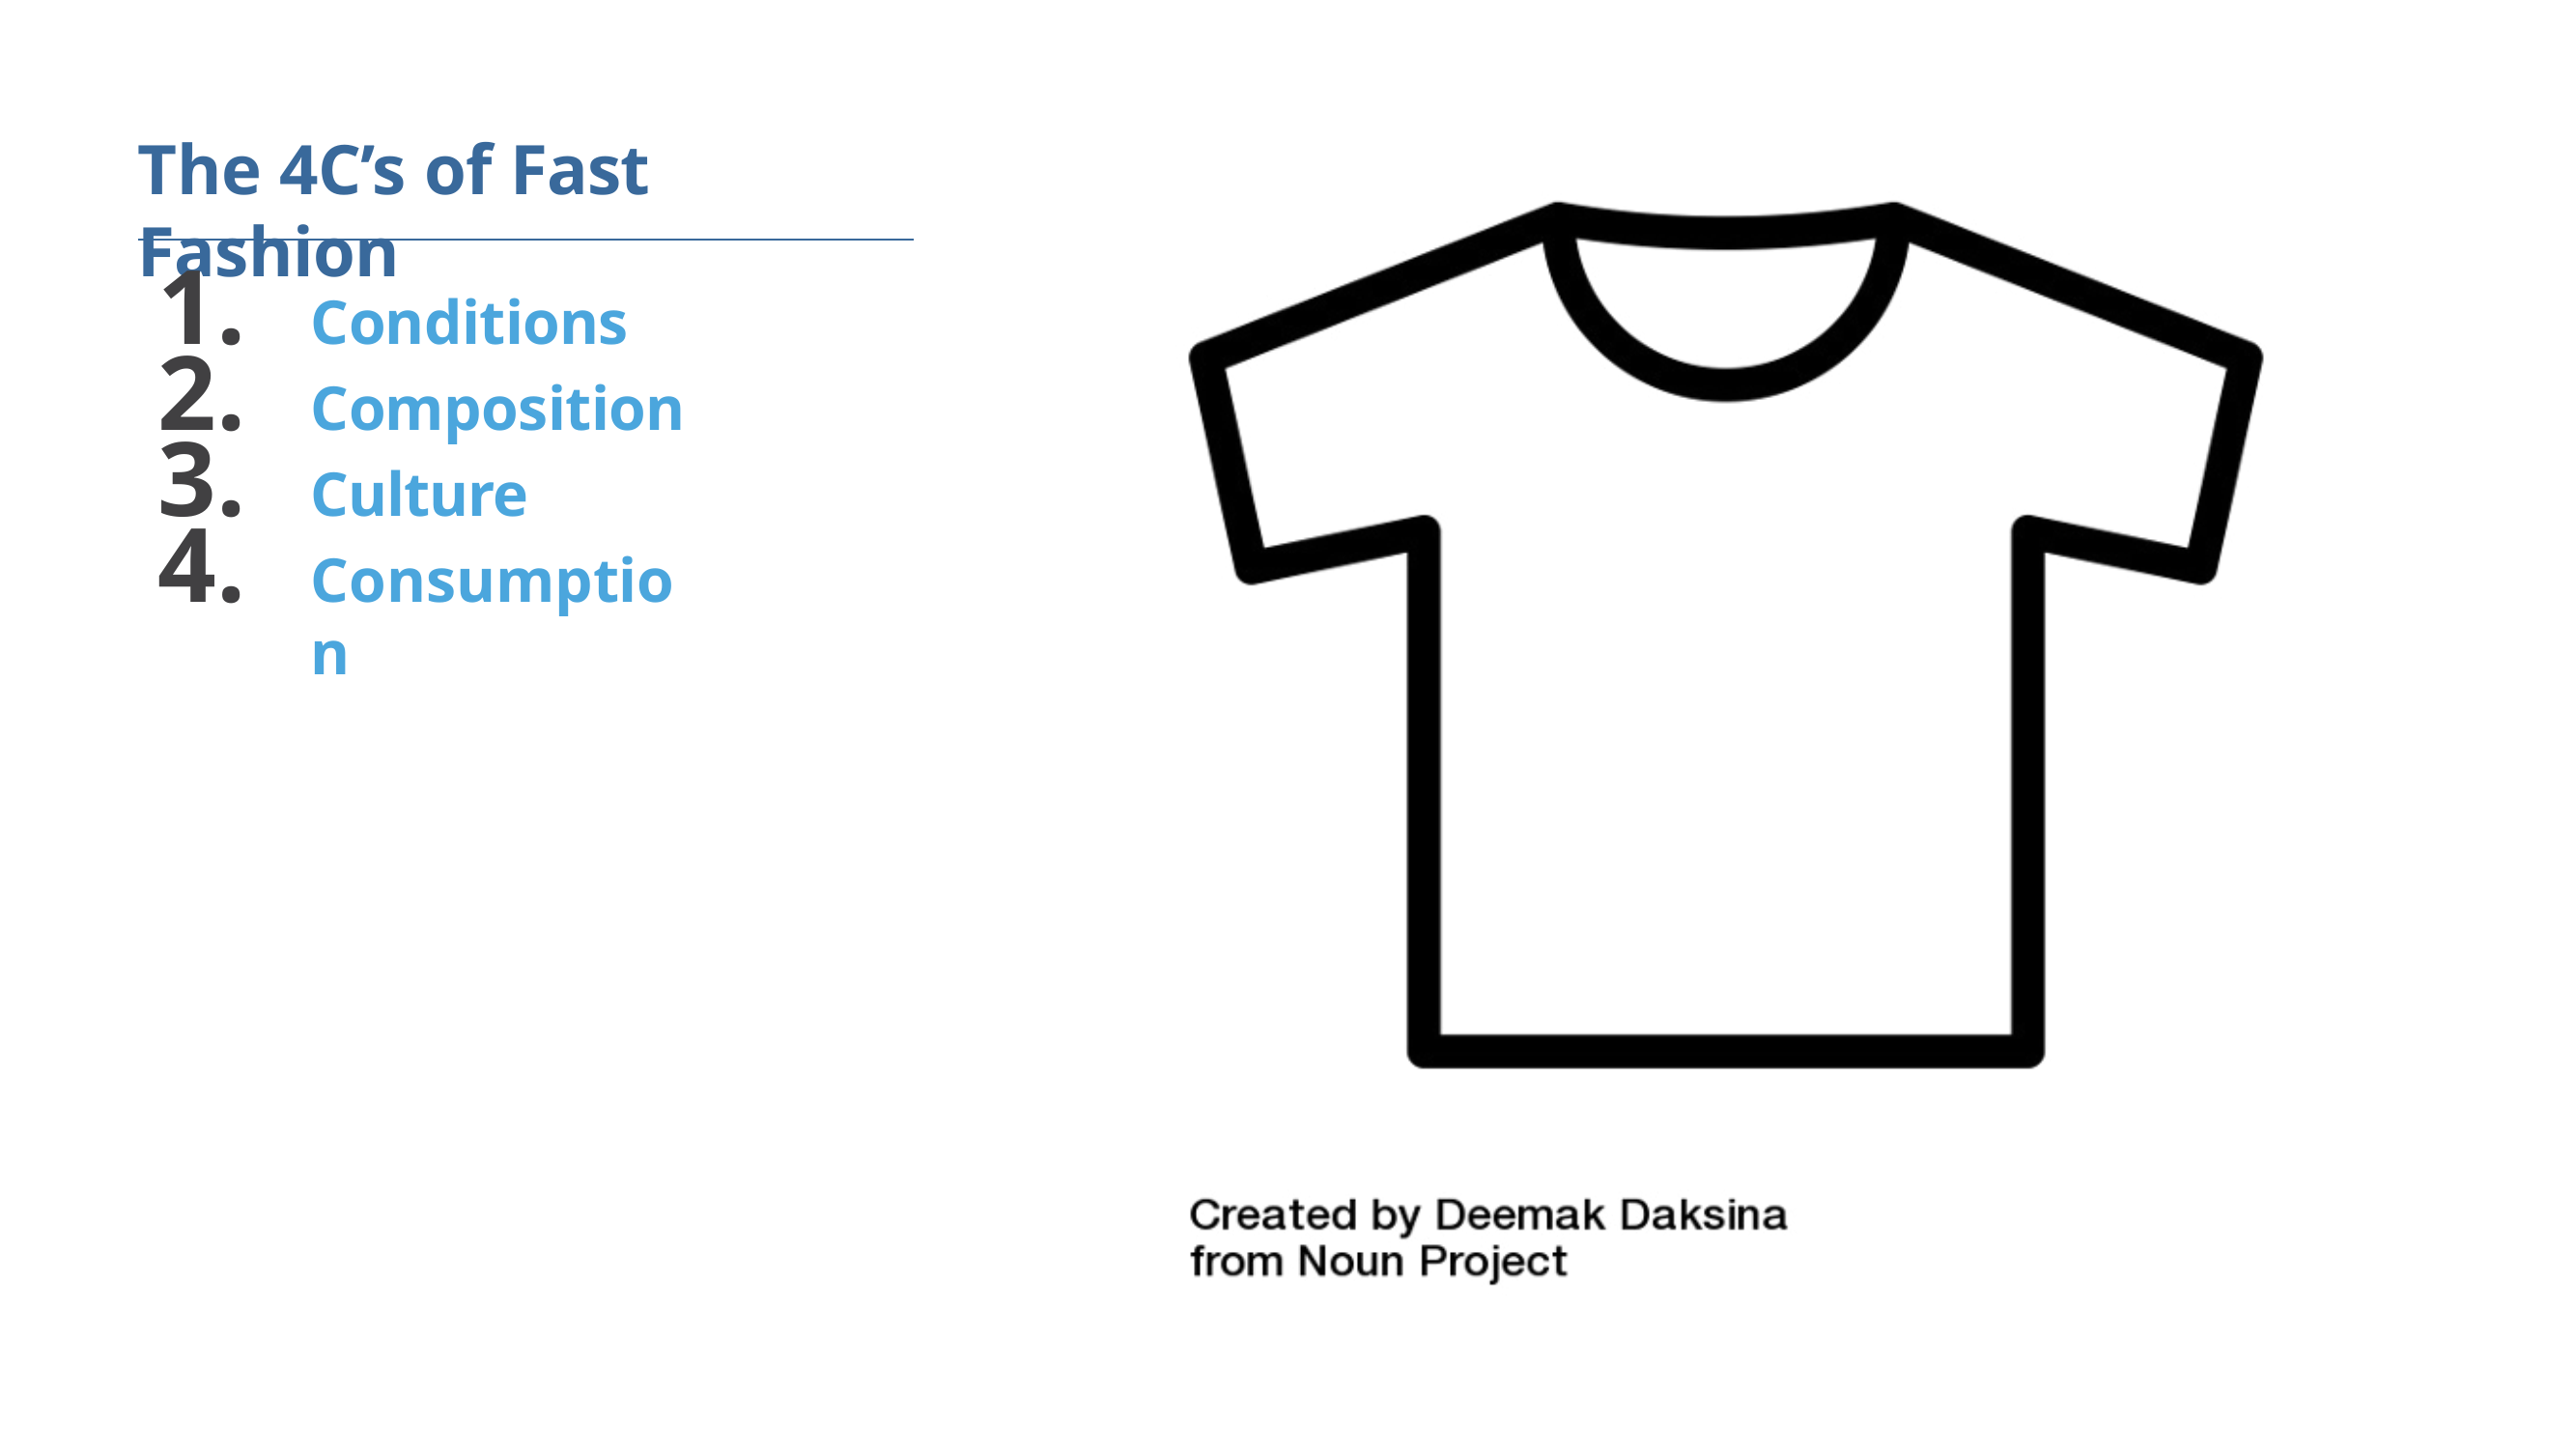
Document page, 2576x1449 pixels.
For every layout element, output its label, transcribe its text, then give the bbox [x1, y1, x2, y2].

title The 4C’s of Fast Fashion [135, 124, 906, 369]
picture [1100, 98, 2353, 1351]
text_box Conditions Composition Culture Consumption [156, 268, 712, 688]
